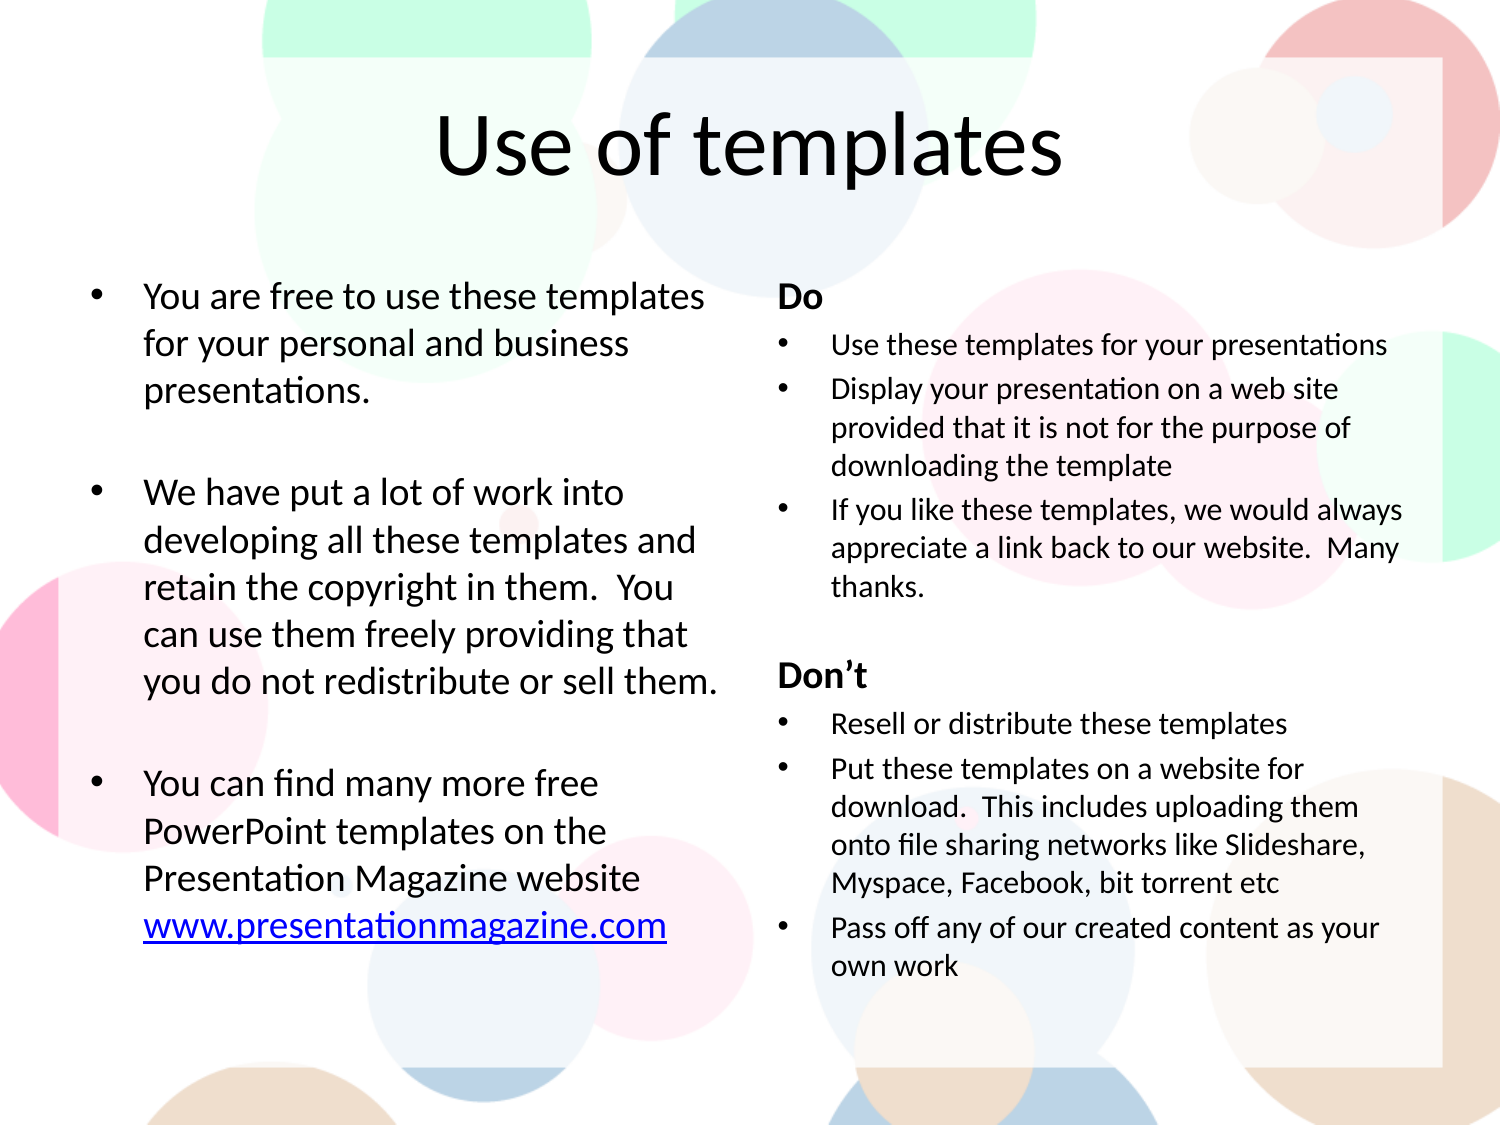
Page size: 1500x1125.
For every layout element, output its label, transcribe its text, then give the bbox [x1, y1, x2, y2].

picture [0, 0, 1500, 1125]
list You are free to use these templates for your personal and business presentations. We have put a lot of work into developing all these templates and retain the copyright in them. You can use them freely providing that you do not redistribute or sell them. You can find many more free PowerPoint templates on the Presentation Magazine website www.presentationmagazine.com [75, 262, 738, 1005]
list Do Use these templates for your presentations Display your presentation on a web site provided that it is not for the purpose of downloading the template If you like these templates, we would always appreciate a link back to our website. Many thanks. Don’t Resell or distribute these templates Put these templates on a website for download. This includes uploading them onto file sharing networks like Slideshare, Myspace, Facebook, bit torrent etc Pass off any of our created content as your own work [762, 262, 1425, 1005]
title Use of templates [75, 45, 1425, 233]
